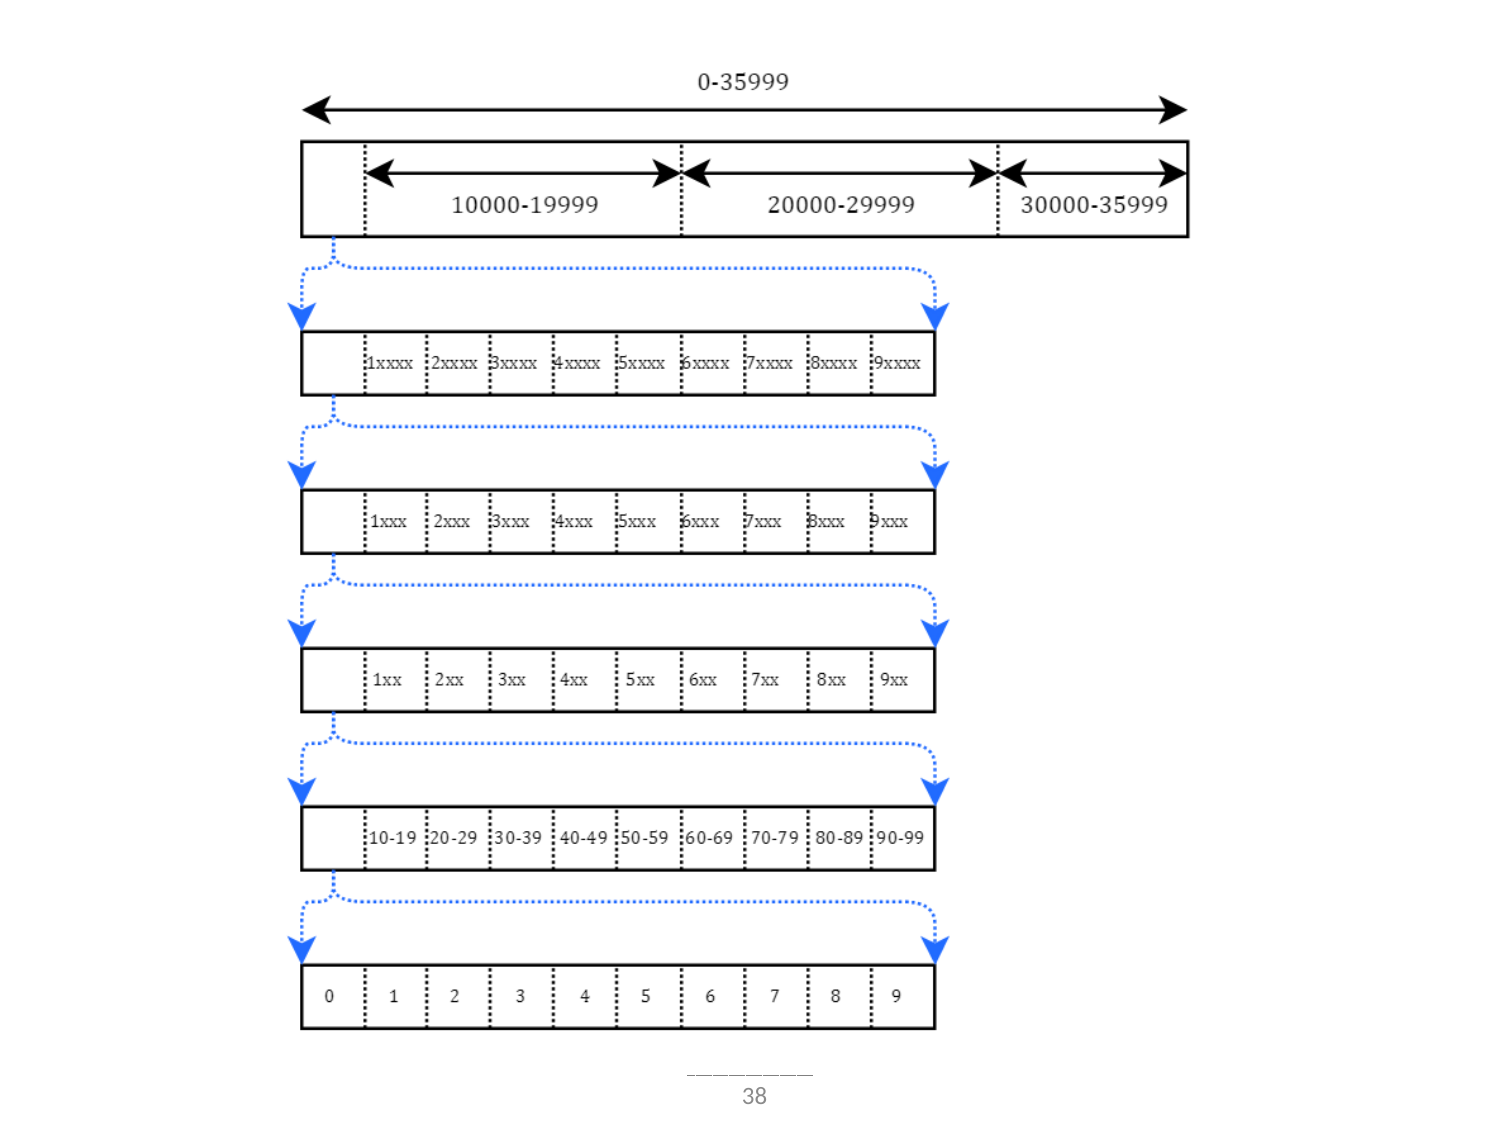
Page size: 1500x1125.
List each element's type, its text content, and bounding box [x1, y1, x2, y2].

slide_number 38 [579, 1065, 930, 1125]
picture [274, 61, 1218, 1034]
